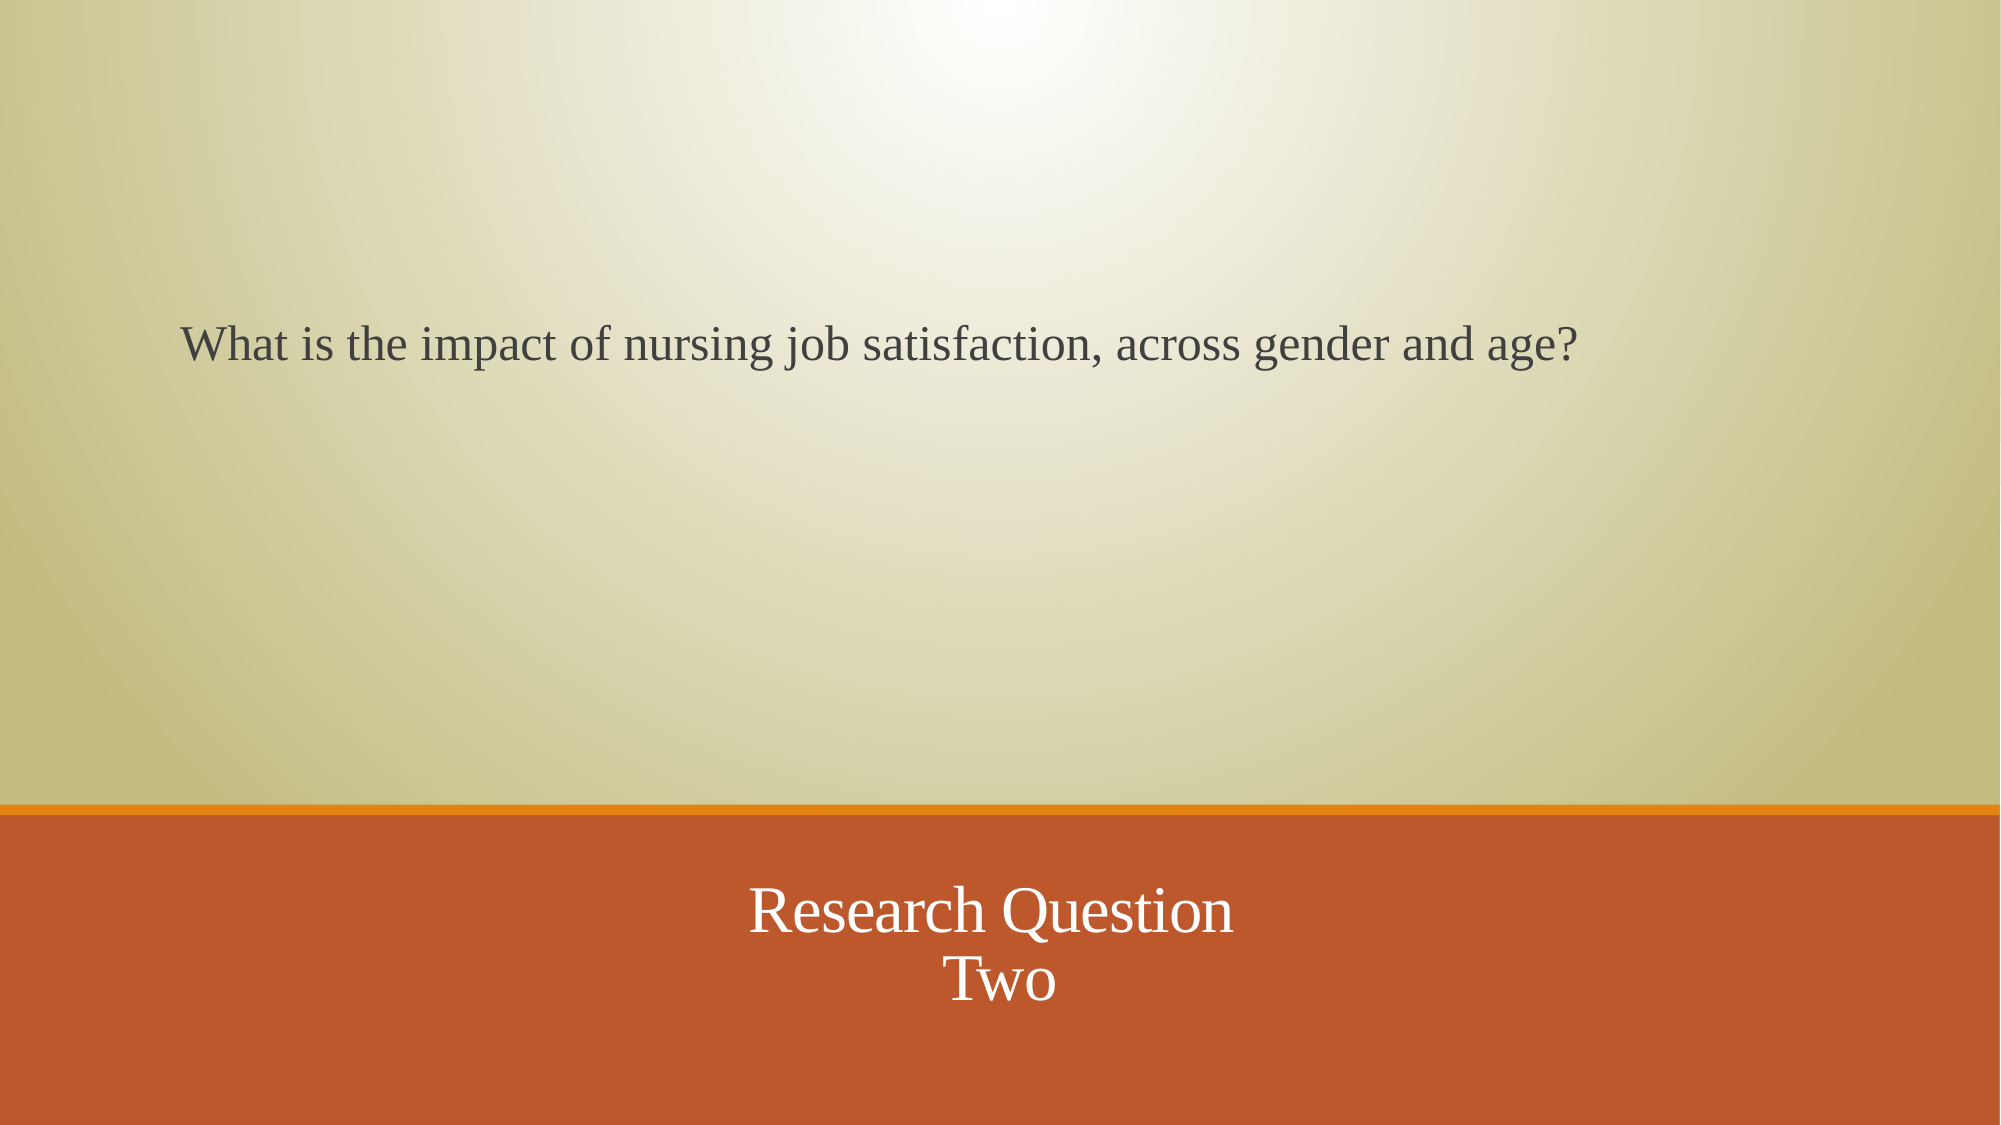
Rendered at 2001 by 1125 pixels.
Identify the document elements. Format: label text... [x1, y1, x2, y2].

text_box [0, 803, 2000, 816]
title Research Question Two [174, 861, 1825, 1031]
list What is the impact of nursing job satisfaction, across gender and age? [180, 178, 1825, 748]
text_box [0, 0, 2000, 803]
text_box [0, 816, 2000, 1125]
